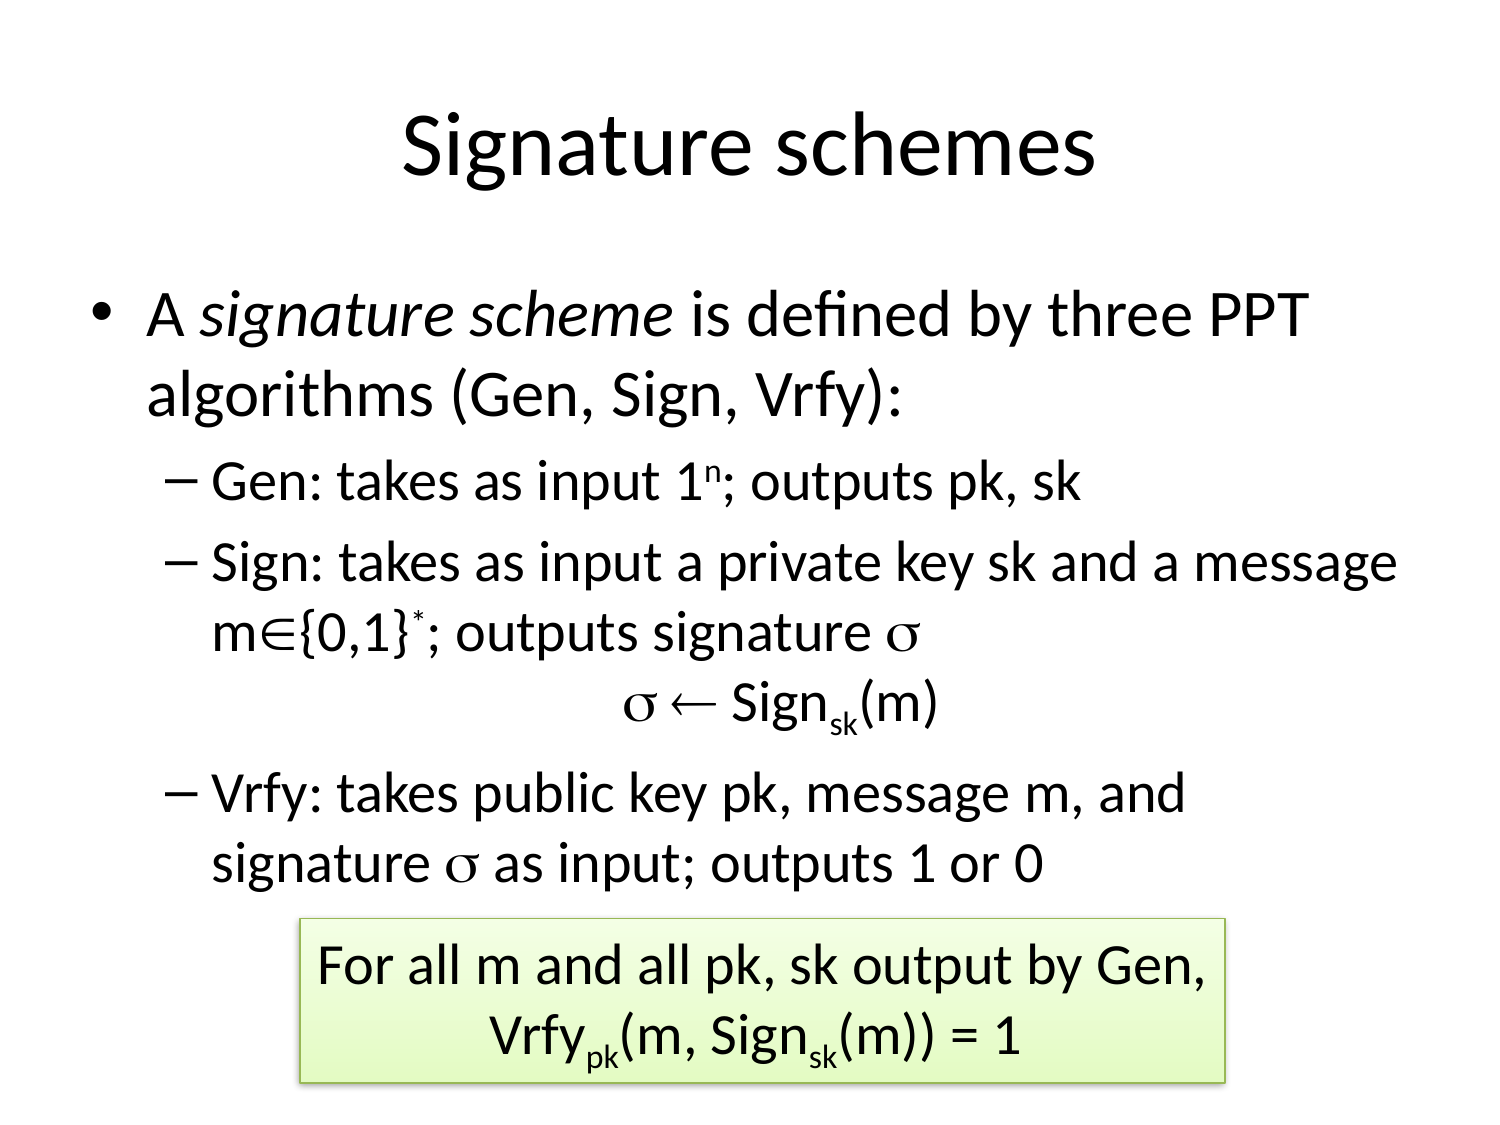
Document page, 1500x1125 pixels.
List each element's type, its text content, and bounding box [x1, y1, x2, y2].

text_box For all m and all pk, sk output by Gen, Vrfypk(m, Signsk(m)) = 1 [299, 918, 1226, 1084]
list A signature scheme is defined by three PPT algorithms (Gen, Sign, Vrfy): Gen: takes as input 1n; outputs pk, sk Sign: takes as input a private key sk and a message m{0,1}*; outputs signature    Signsk(m) Vrfy: takes public key pk, message m, and signature  as input; outputs 1 or 0 [75, 262, 1425, 1005]
title Signature schemes [75, 45, 1425, 233]
